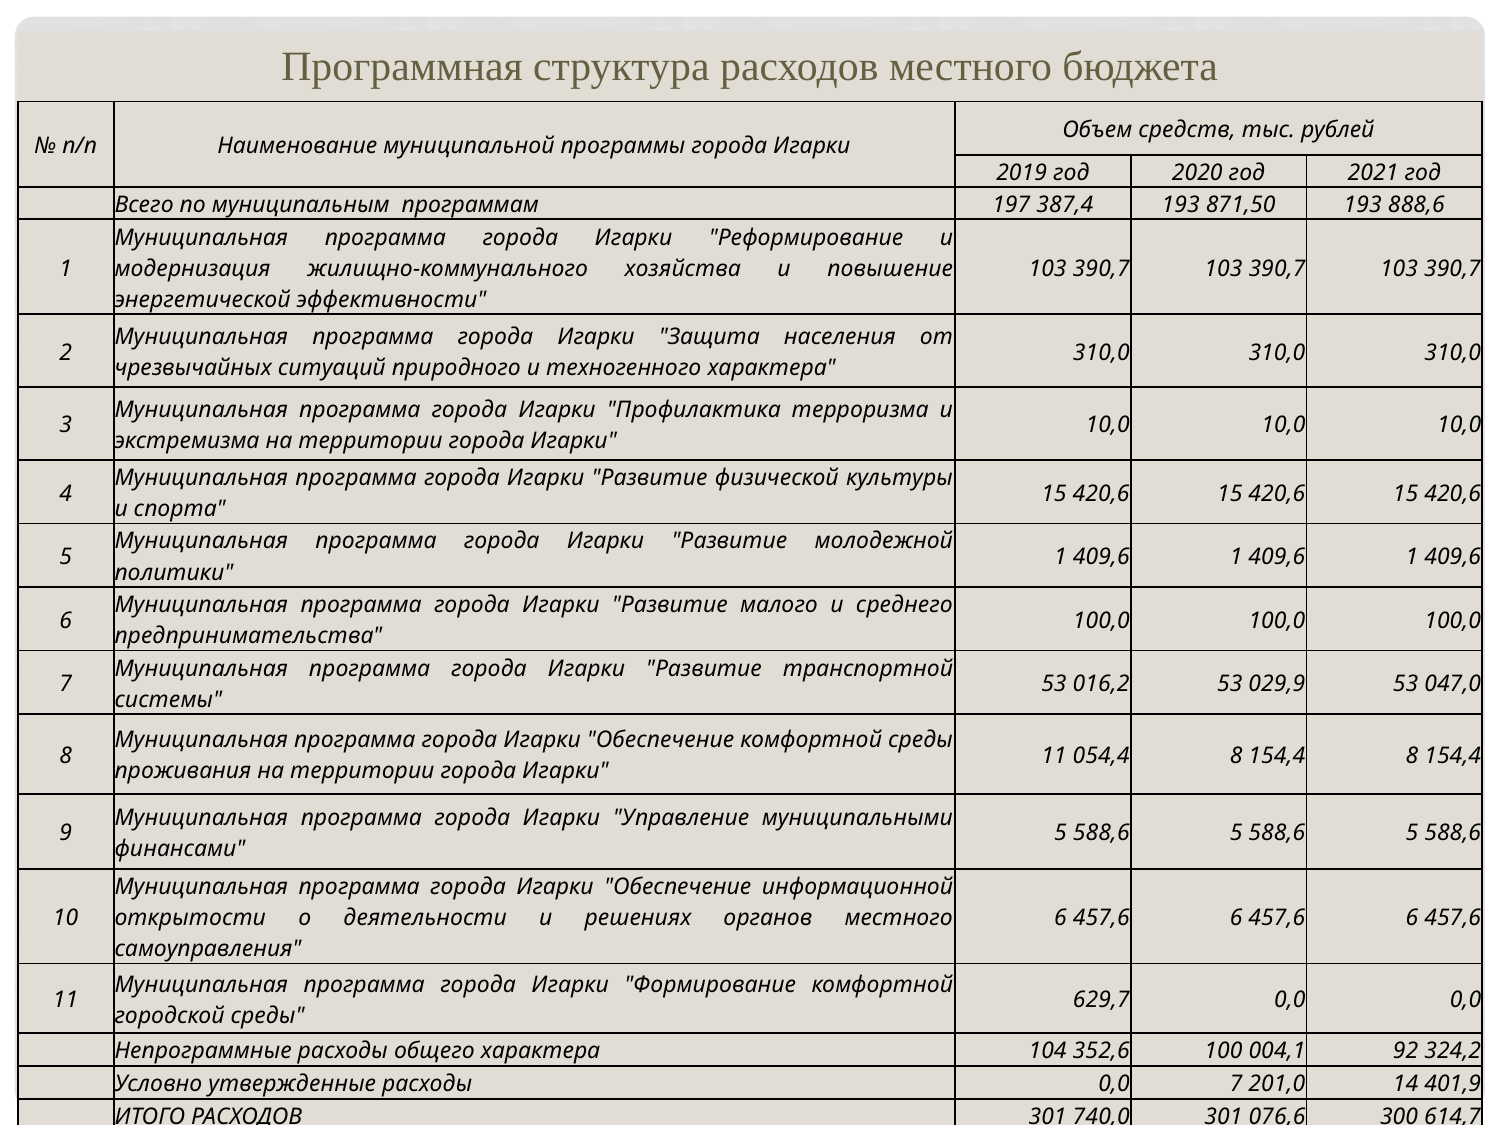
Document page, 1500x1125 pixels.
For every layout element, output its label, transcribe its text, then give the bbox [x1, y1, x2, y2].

table_cell [19, 1034, 113, 1065]
table_cell 1 409,6 [956, 524, 1130, 586]
table_cell 10,0 [1307, 388, 1481, 459]
table_cell Условно утвержденные расходы [115, 1067, 954, 1098]
table_cell 10,0 [1132, 388, 1306, 459]
table_cell Муниципальная программа города Игарки "Развитие молодежной политики" [115, 524, 954, 586]
table_cell 310,0 [956, 315, 1130, 386]
table_cell 7 201,0 [1132, 1067, 1306, 1098]
table_cell [19, 1100, 113, 1125]
table_cell 100 004,1 [1132, 1034, 1306, 1065]
table_cell 103 390,7 [1307, 220, 1481, 313]
table_cell 3 [19, 388, 113, 459]
table_cell 0,0 [956, 1067, 1130, 1098]
table_cell 2 [19, 315, 113, 386]
table_cell Муниципальная программа города Игарки "Формирование комфортной городской среды" [115, 964, 954, 1032]
table_cell 310,0 [1307, 315, 1481, 386]
table_cell 53 029,9 [1132, 651, 1306, 713]
table_cell 5 588,6 [1132, 795, 1306, 868]
table_cell [19, 188, 113, 218]
table_cell 9 [19, 795, 113, 868]
table_cell 6 457,6 [956, 870, 1130, 963]
table_cell 301 740,0 [956, 1100, 1130, 1125]
table_cell 53 016,2 [956, 651, 1130, 713]
table_cell 11 [19, 964, 113, 1032]
table_cell 4 [19, 461, 113, 523]
table_cell ИТОГО РАСХОДОВ [115, 1100, 954, 1125]
table_cell 5 588,6 [1307, 795, 1481, 868]
table_cell 2019 год [956, 156, 1130, 186]
table_cell 8 154,4 [1307, 715, 1481, 793]
table_cell 6 457,6 [1307, 870, 1481, 963]
table_cell 92 324,2 [1307, 1034, 1481, 1065]
table_cell 6 457,6 [1132, 870, 1306, 963]
table_cell 15 420,6 [1307, 461, 1481, 523]
table_cell 5 588,6 [956, 795, 1130, 868]
table_cell [19, 1067, 113, 1098]
table_cell 0,0 [1132, 964, 1306, 1032]
table_cell 6 [19, 588, 113, 650]
table_cell 15 420,6 [1132, 461, 1306, 523]
table_cell Объем средств, тыс. рублей [956, 102, 1481, 154]
table_cell 7 [19, 651, 113, 713]
table_cell 1 [19, 220, 113, 313]
table_cell 100,0 [1132, 588, 1306, 650]
table_cell 193 871,50 [1132, 188, 1306, 218]
table_cell Муниципальная программа города Игарки "Обеспечение информационной открытости о деятельности и решениях органов местного самоуправления" [115, 870, 954, 963]
table_cell 2021 год [1307, 156, 1481, 186]
table_cell 100,0 [956, 588, 1130, 650]
table_cell 629,7 [956, 964, 1130, 1032]
table_cell 5 [19, 524, 113, 586]
table_cell Всего по муниципальным программам [115, 188, 954, 218]
table_cell 300 614,7 [1307, 1100, 1481, 1125]
table_cell Муниципальная программа города Игарки "Управление муниципальными финансами" [115, 795, 954, 868]
table_cell 14 401,9 [1307, 1067, 1481, 1098]
table_cell 10,0 [956, 388, 1130, 459]
table_cell 301 076,6 [1132, 1100, 1306, 1125]
table_cell Наименование муниципальной программы города Игарки [115, 102, 954, 186]
table_cell 197 387,4 [956, 188, 1130, 218]
table_cell Муниципальная программа города Игарки "Профилактика терроризма и экстремизма на территории города Игарки" [115, 388, 954, 459]
table_cell 15 420,6 [956, 461, 1130, 523]
table_cell Муниципальная программа города Игарки "Обеспечение комфортной среды проживания на территории города Игарки" [115, 715, 954, 793]
table_cell 103 390,7 [956, 220, 1130, 313]
table_cell 1 409,6 [1132, 524, 1306, 586]
table_cell 2020 год [1132, 156, 1306, 186]
table_cell Муниципальная программа города Игарки "Реформирование и модернизация жилищно-коммунального хозяйства и повышение энергетической эффективности" [115, 220, 954, 313]
table_cell 8 [19, 715, 113, 793]
table_cell 10 [19, 870, 113, 963]
table_cell 193 888,6 [1307, 188, 1481, 218]
table_cell 310,0 [1132, 315, 1306, 386]
table_cell № п/п [19, 102, 113, 186]
table_cell Муниципальная программа города Игарки "Развитие физической культуры и спорта" [115, 461, 954, 523]
table_cell Муниципальная программа города Игарки "Защита населения от чрезвычайных ситуаций природного и техногенного характера" [115, 315, 954, 386]
table_cell 11 054,4 [956, 715, 1130, 793]
table_cell 0,0 [1307, 964, 1481, 1032]
table_cell 8 154,4 [1132, 715, 1306, 793]
table_cell Муниципальная программа города Игарки "Развитие малого и среднего предпринимательства" [115, 588, 954, 650]
table_cell 104 352,6 [956, 1034, 1130, 1065]
table_cell 1 409,6 [1307, 524, 1481, 586]
table_cell 100,0 [1307, 588, 1481, 650]
table_cell Муниципальная программа города Игарки "Развитие транспортной системы" [115, 651, 954, 713]
table_cell Непрограммные расходы общего характера [115, 1034, 954, 1065]
table_cell 53 047,0 [1307, 651, 1481, 713]
table_cell 103 390,7 [1132, 220, 1306, 313]
table_header Программная структура расходов местного бюджета [18, 31, 1482, 101]
